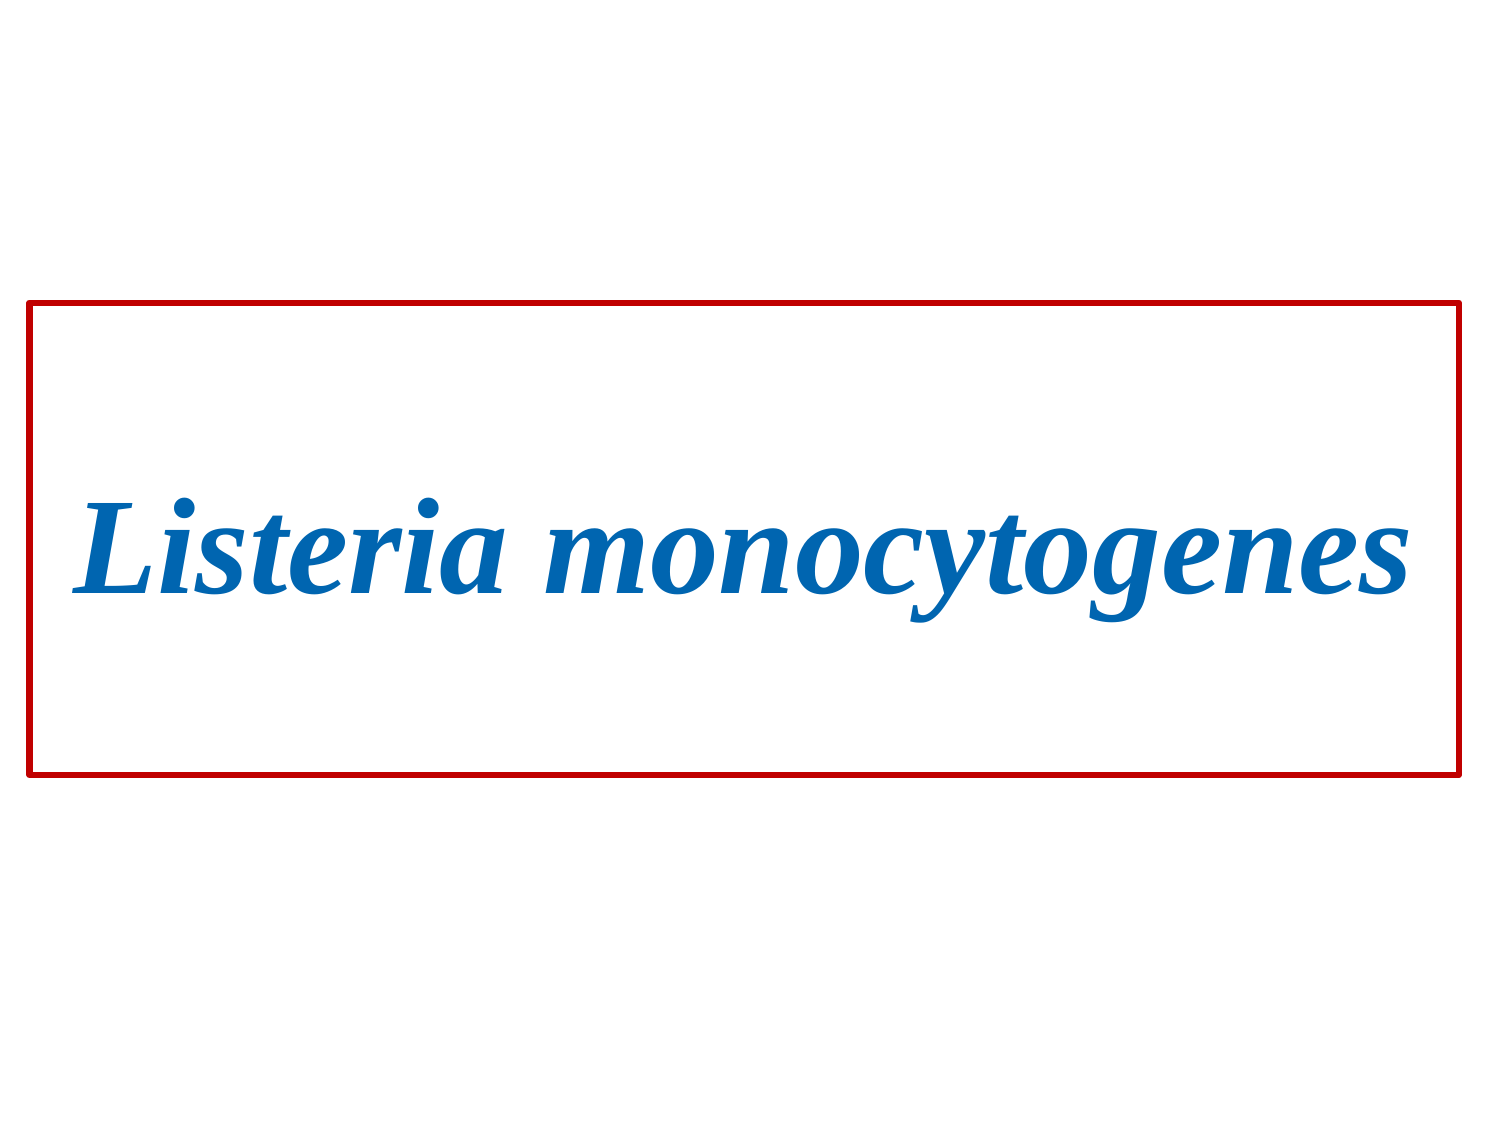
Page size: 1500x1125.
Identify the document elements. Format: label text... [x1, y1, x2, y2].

list Listeria monocytogenes [29, 302, 1459, 776]
